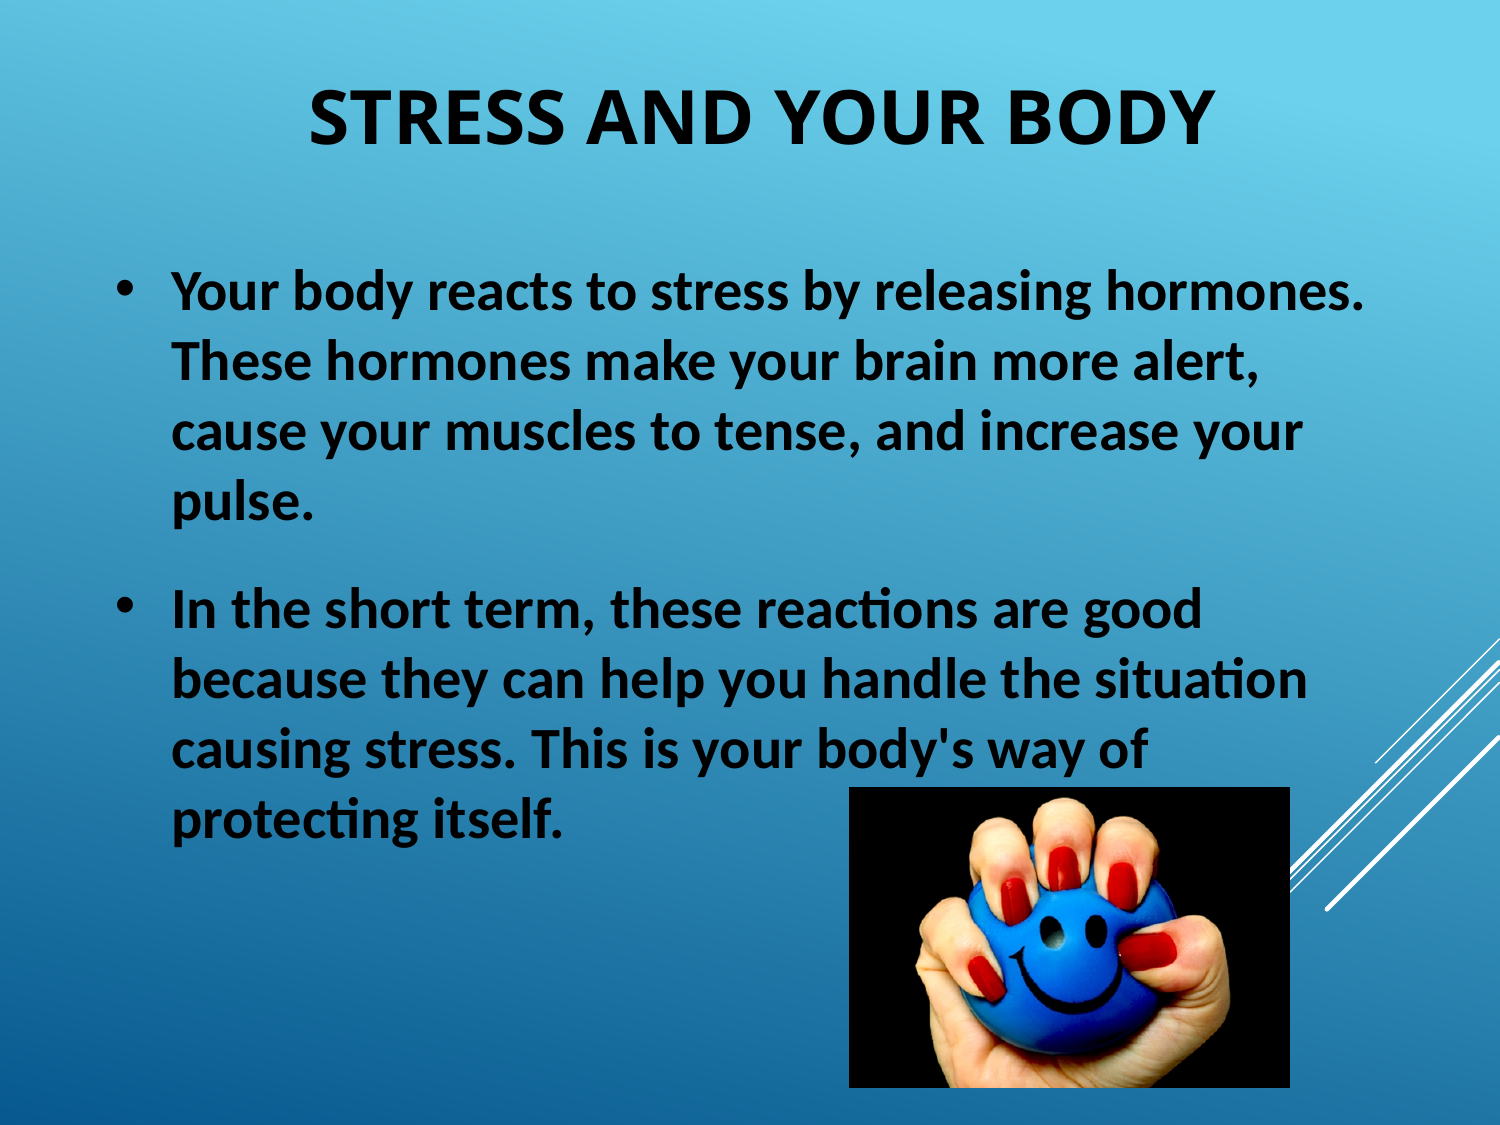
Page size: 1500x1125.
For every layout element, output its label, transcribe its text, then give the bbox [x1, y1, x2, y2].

text_box STRESS AND YOUR BODY Your body reacts to stress by releasing hormones. These hormones make your brain more alert, cause your muscles to tense, and increase your pulse. In the short term, these reactions are good because they can help you handle the situation causing stress. This is your body's way of protecting itself. [99, 62, 1425, 858]
picture [849, 787, 1290, 1088]
